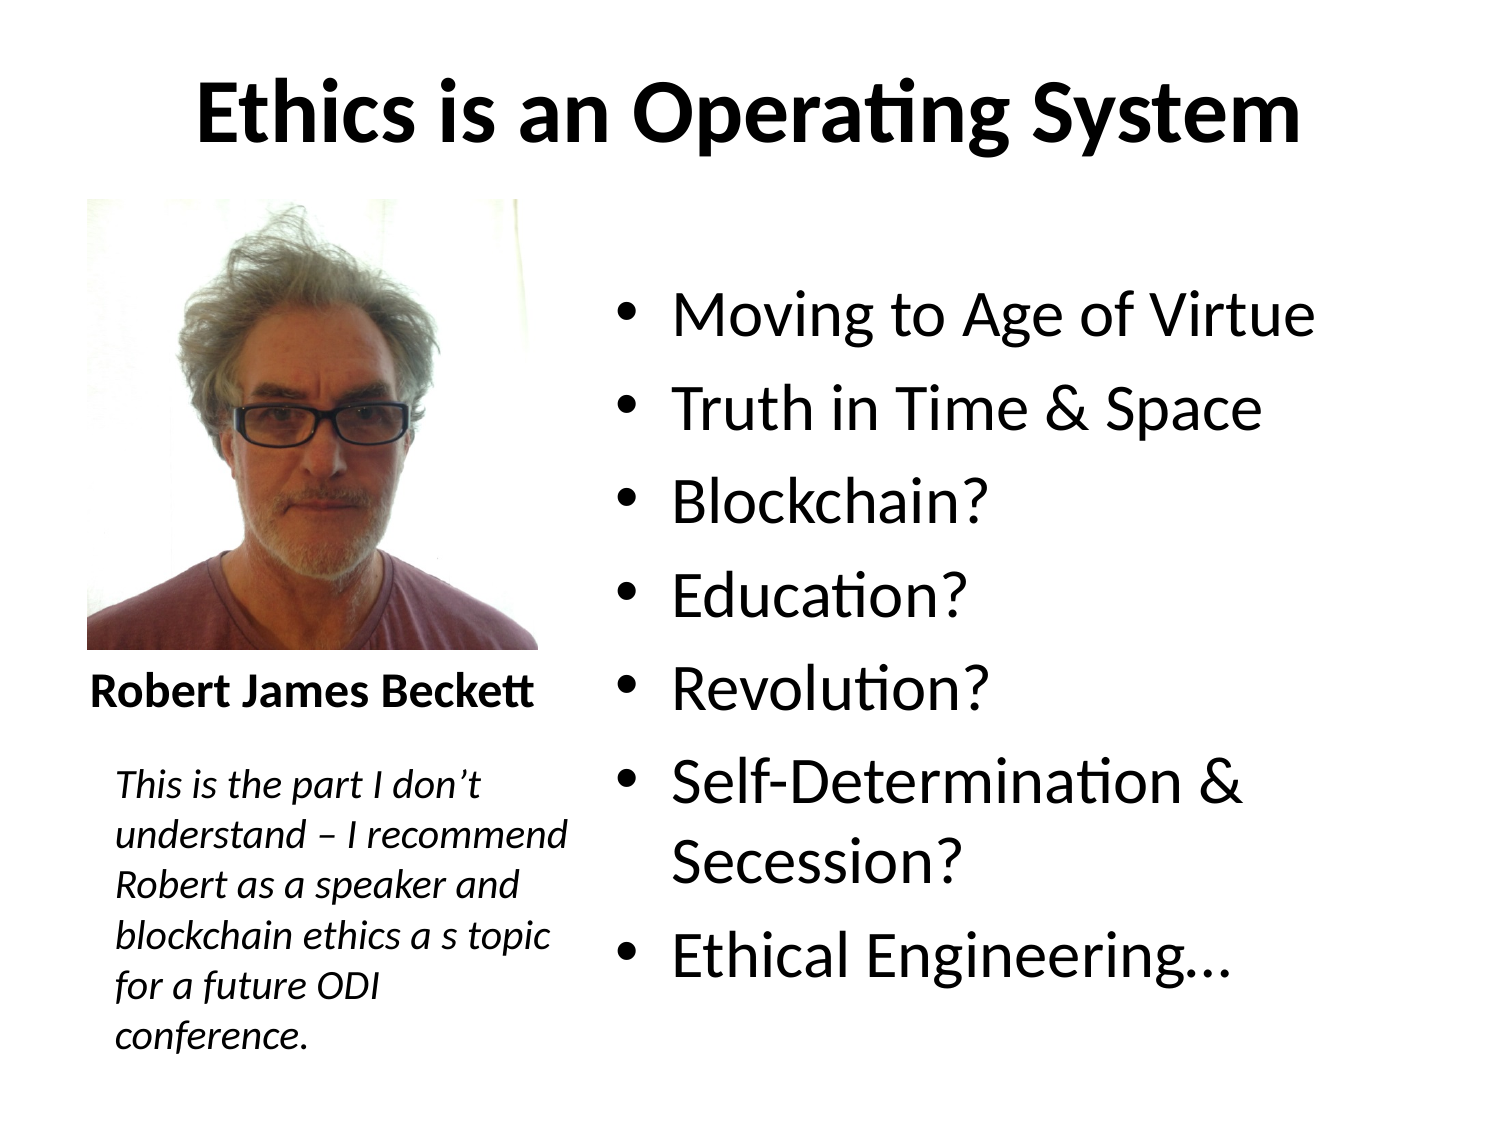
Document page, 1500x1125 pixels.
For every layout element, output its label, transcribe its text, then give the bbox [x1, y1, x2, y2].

list Moving to Age of Virtue Truth in Time & Space Blockchain? Education? Revolution? Self-Determination & Secession? Ethical Engineering… [600, 262, 1425, 1063]
text_box Robert James Beckett [62, 649, 563, 725]
title Ethics is an Operating System [75, 12, 1425, 200]
picture [87, 199, 538, 651]
text_box This is the part I don’t understand – I recommend Robert as a speaker and blockchain ethics a s topic for a future ODI conference. [99, 749, 588, 1065]
